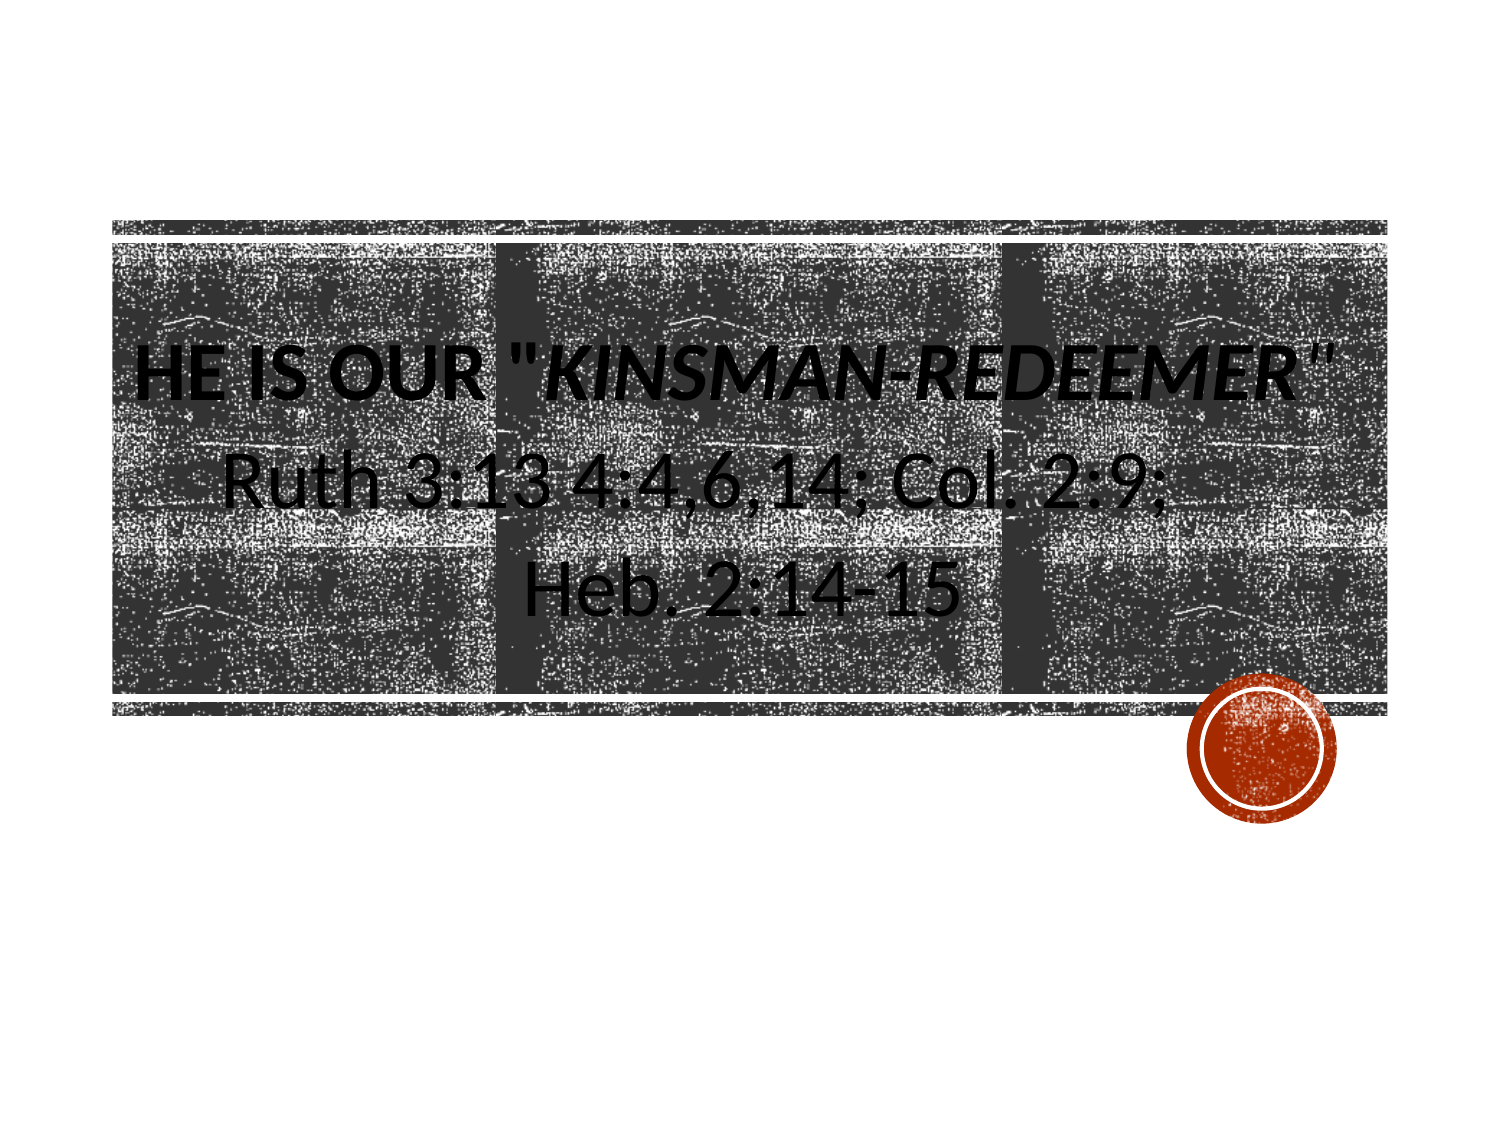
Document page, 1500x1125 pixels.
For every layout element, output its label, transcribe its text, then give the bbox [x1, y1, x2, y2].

text_box HE IS OUR "KINSMAN-REDEEMER" Ruth 3:13 4:4,6,14; Col. 2:9; Heb. 2:14-15 [112, 301, 1375, 641]
